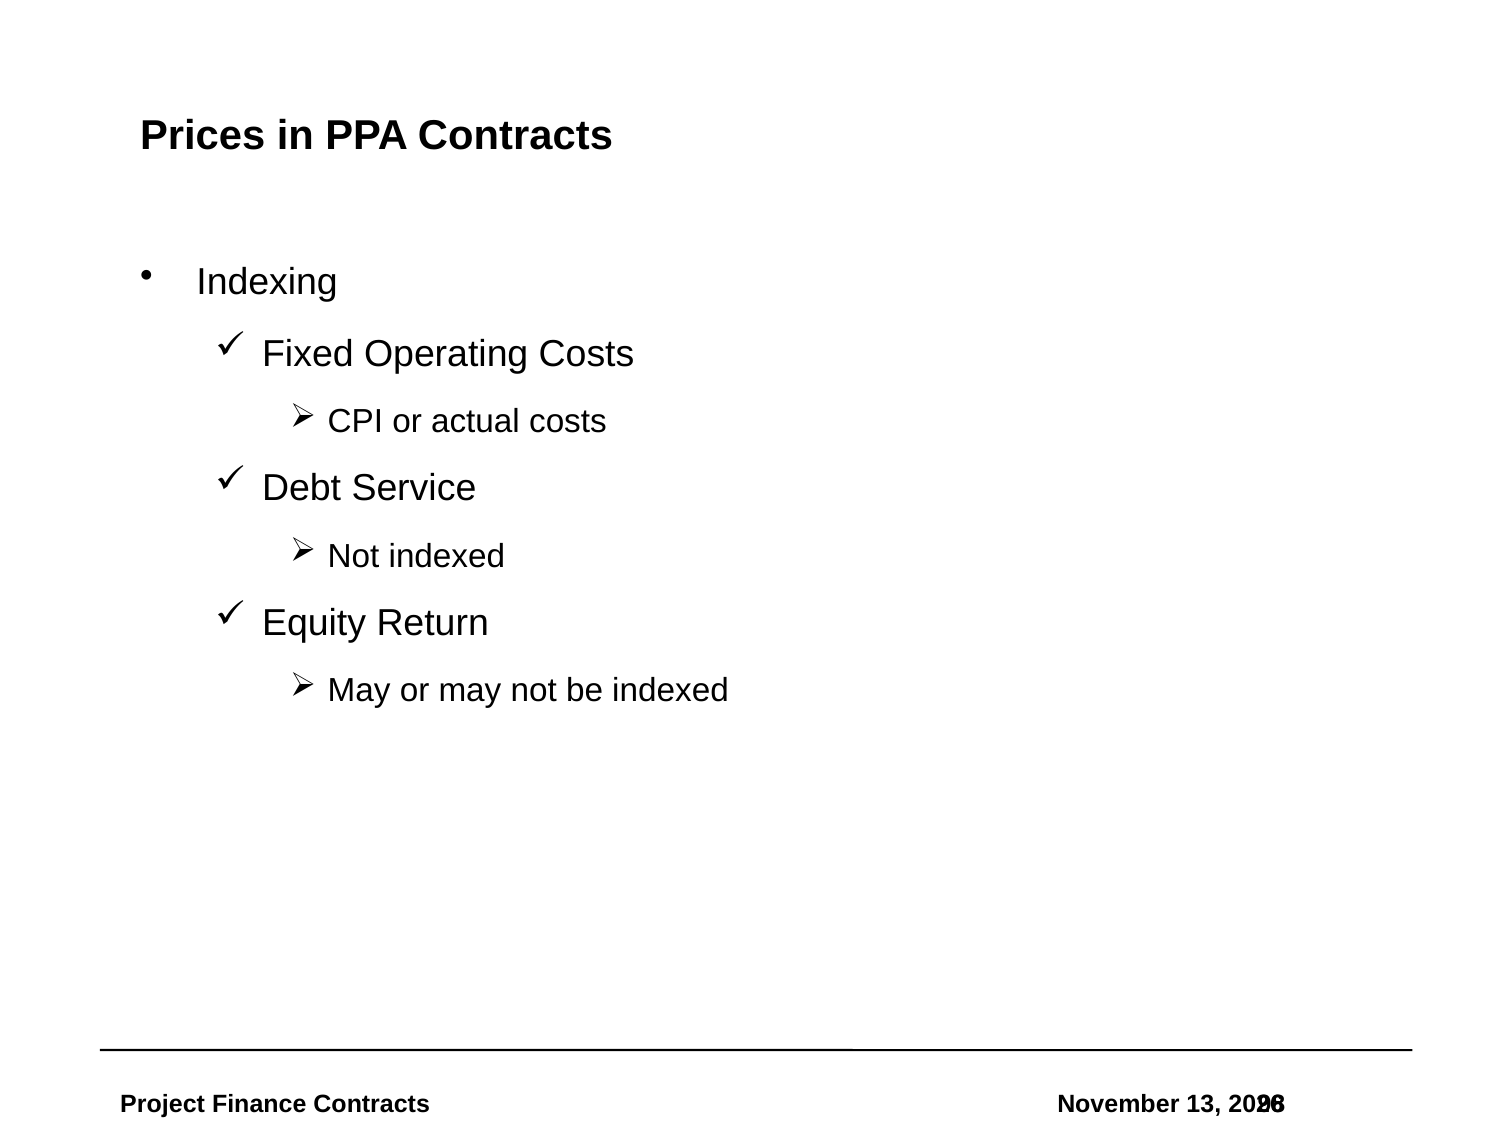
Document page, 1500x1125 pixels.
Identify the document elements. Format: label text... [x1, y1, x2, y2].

title Prices in PPA Contracts [124, 99, 1288, 226]
list Indexing Fixed Operating Costs CPI or actual costs Debt Service Not indexed Equity Return May or may not be indexed [124, 249, 1376, 1001]
